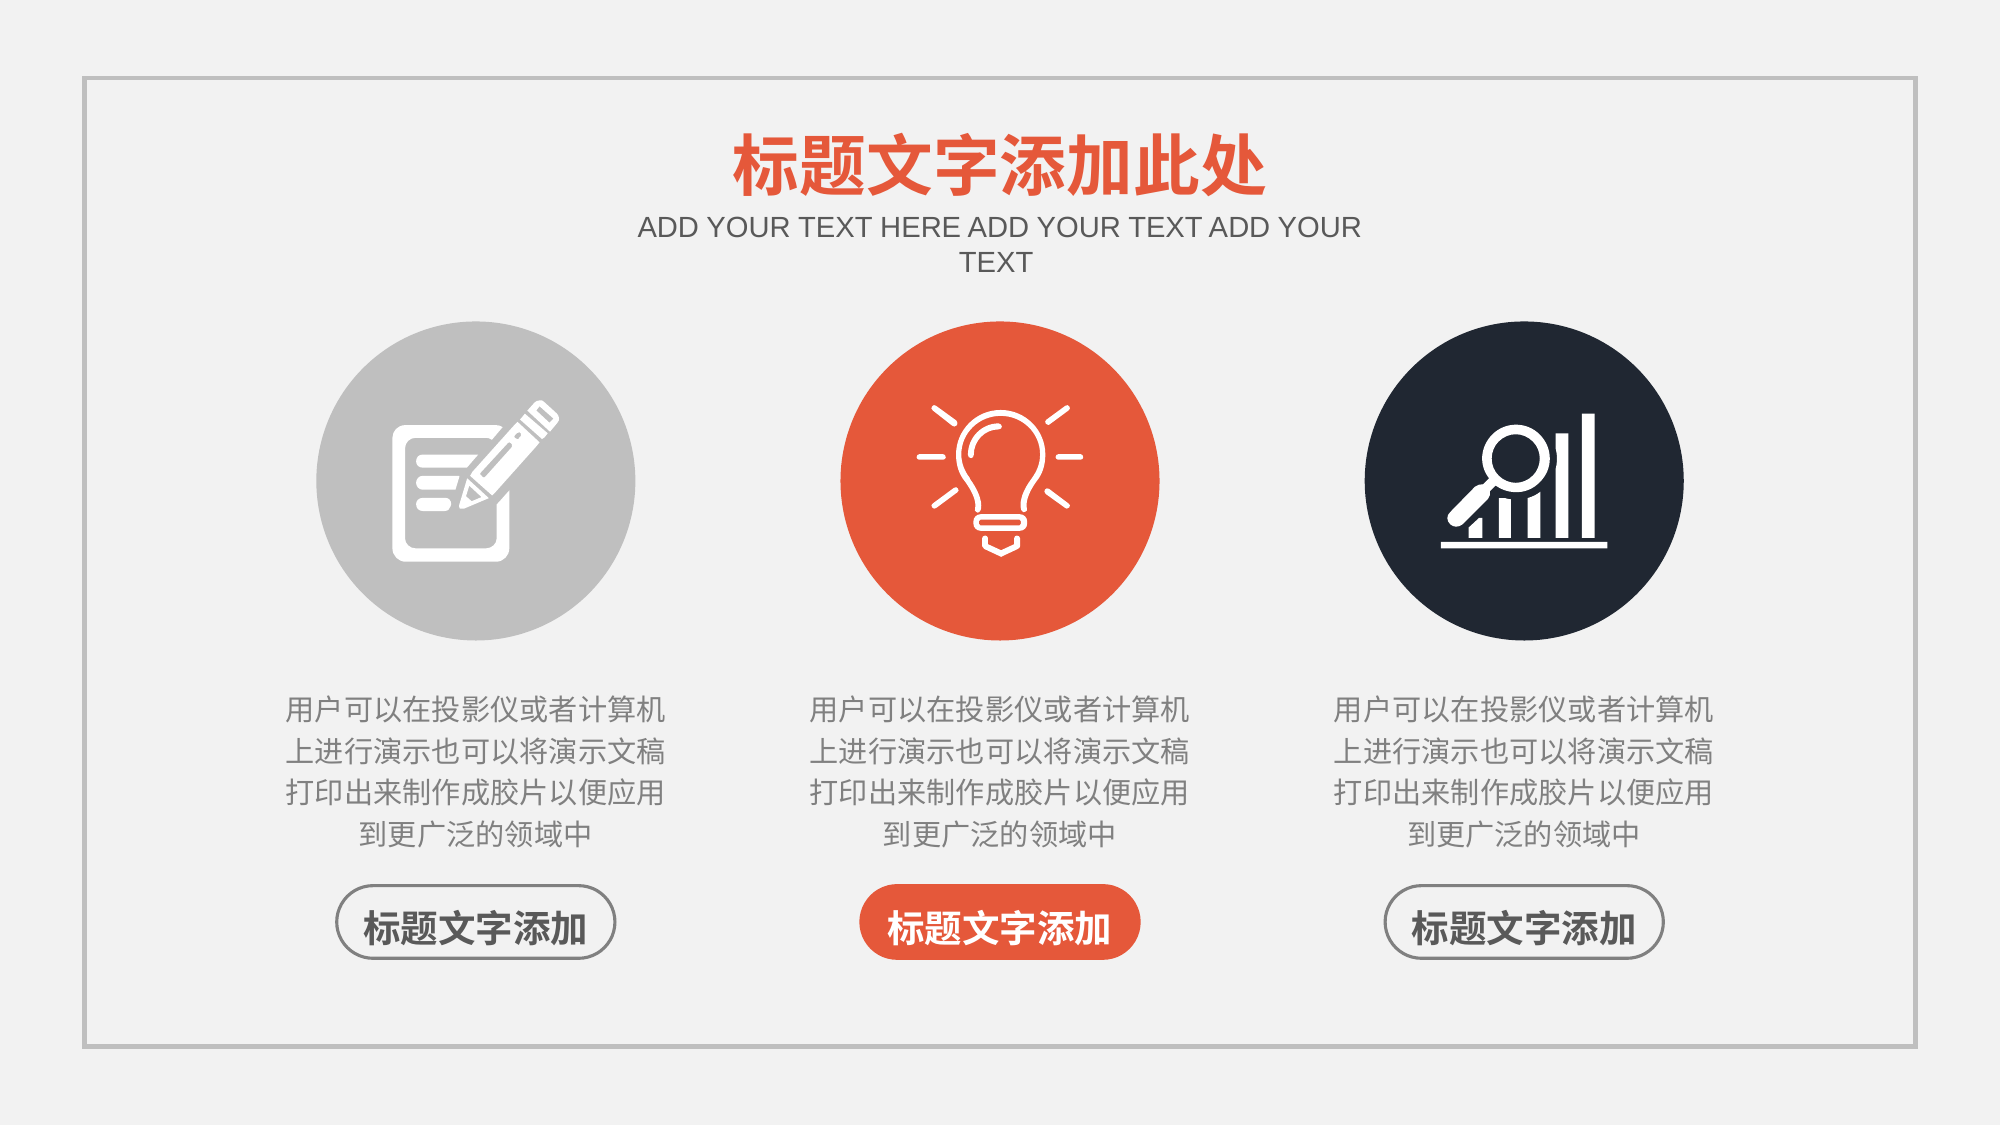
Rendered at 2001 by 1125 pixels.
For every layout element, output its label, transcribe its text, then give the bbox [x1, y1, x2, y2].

text_box [955, 408, 1047, 532]
text_box 用户可以在投影仪或者计算机上进行演示也可以将演示文稿打印出来制作成胶片以便应用到更广泛的领域中 [1310, 676, 1738, 860]
text_box [391, 424, 511, 563]
text_box [1554, 432, 1570, 539]
text_box [1581, 412, 1596, 539]
text_box [1446, 423, 1551, 528]
text_box [1467, 516, 1484, 539]
text_box [839, 320, 1161, 642]
text_box [1044, 403, 1072, 427]
text_box [355, 884, 597, 889]
text_box 标题文字添加 [860, 889, 1140, 958]
text_box [1404, 884, 1645, 889]
text_box [315, 320, 637, 642]
text_box [1363, 320, 1685, 642]
text_box 用户可以在投影仪或者计算机上进行演示也可以将演示文稿打印出来制作成胶片以便应用到更广泛的领域中 [261, 676, 690, 860]
text_box [1526, 489, 1542, 539]
text_box [1043, 487, 1072, 510]
text_box 标题文字添加 [1385, 889, 1664, 958]
text_box ADD YOUR TEXT HERE ADD YOUR TEXT ADD YOUR TEXT [599, 201, 1401, 286]
text_box 标题文字添加此处 [718, 116, 1282, 201]
text_box [1054, 453, 1085, 461]
text_box [1440, 541, 1609, 549]
text_box 标题文字添加 [336, 889, 615, 958]
text_box [930, 486, 960, 510]
text_box [981, 534, 1022, 559]
text_box [915, 453, 947, 461]
text_box [879, 884, 1121, 889]
text_box [930, 403, 959, 428]
text_box 用户可以在投影仪或者计算机上进行演示也可以将演示文稿打印出来制作成胶片以便应用到更广泛的领域中 [786, 676, 1214, 860]
text_box [458, 399, 561, 510]
text_box [1497, 496, 1513, 539]
